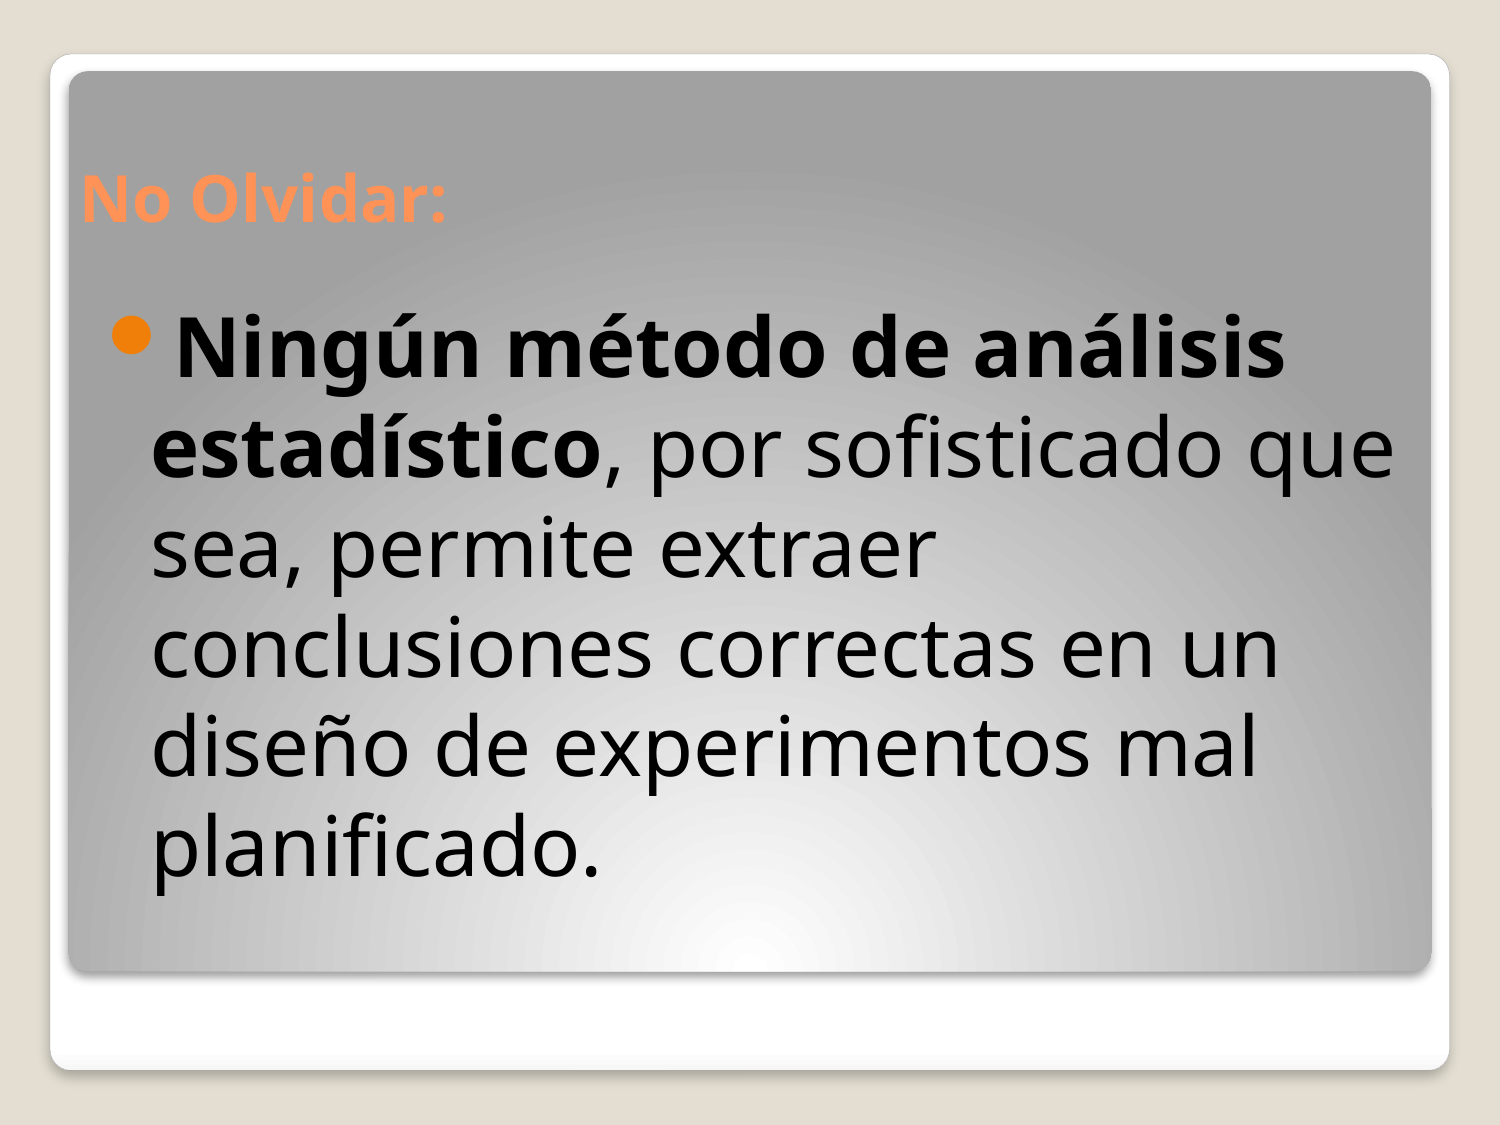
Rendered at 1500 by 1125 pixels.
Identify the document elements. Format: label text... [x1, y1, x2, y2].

title No Olvidar: [64, 149, 1408, 322]
list Ningún método de análisis estadístico, por sofisticado que sea, permite extraer conclusiones correctas en un diseño de experimentos mal planificado. [76, 278, 1420, 1059]
